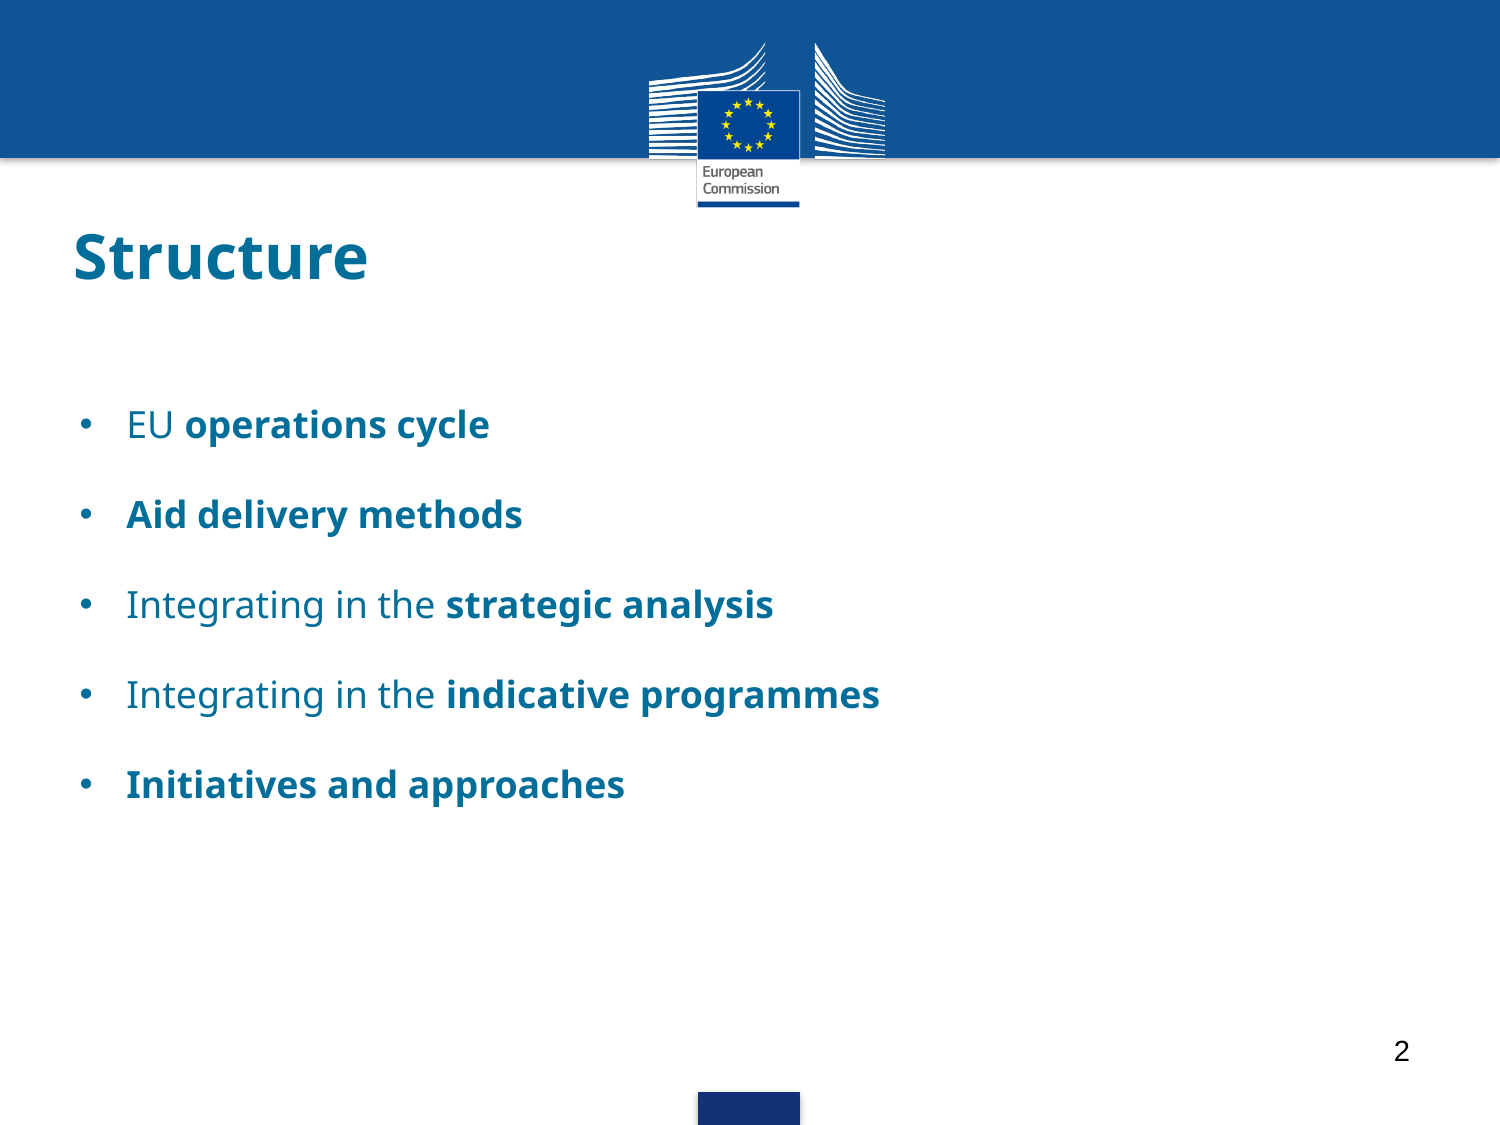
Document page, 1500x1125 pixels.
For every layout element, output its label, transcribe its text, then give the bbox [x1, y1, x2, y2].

slide_number 2 [1074, 1024, 1426, 1103]
title Structure [0, 152, 1351, 357]
text_box EU operations cycle Aid delivery methods Integrating in the strategic analysis Integrating in the indicative programmes Initiatives and approaches [64, 393, 1424, 864]
picture [649, 42, 885, 152]
